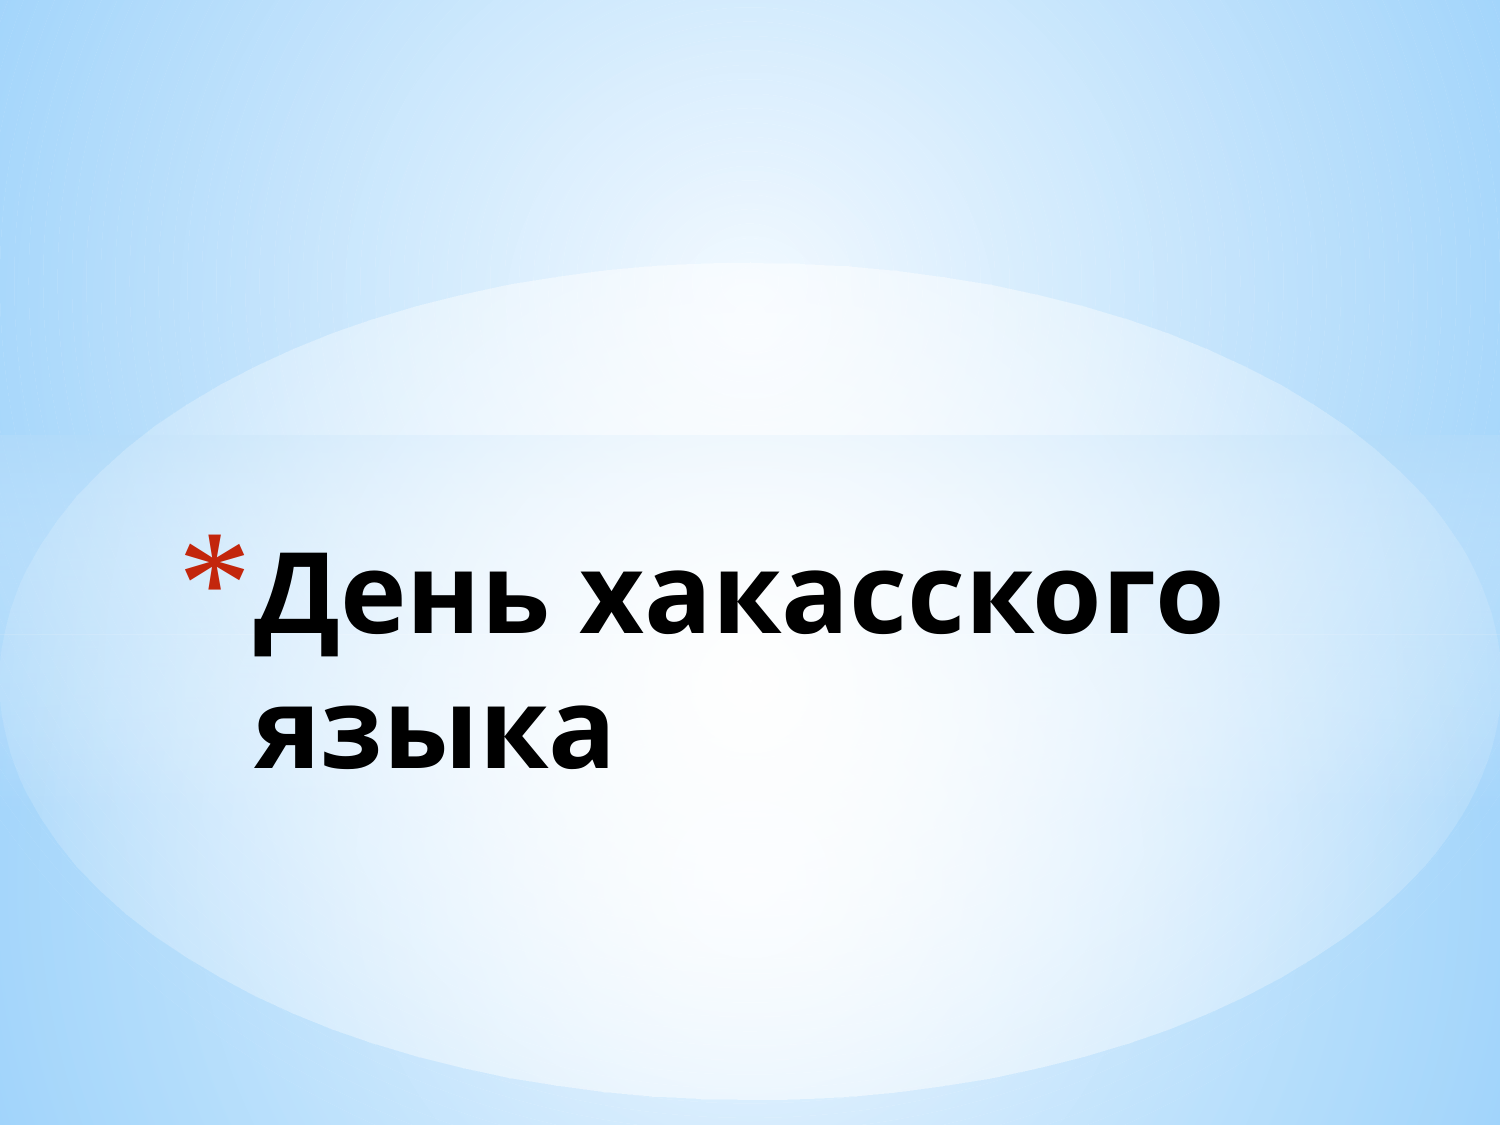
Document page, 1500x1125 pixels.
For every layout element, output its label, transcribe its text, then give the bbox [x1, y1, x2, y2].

title День хакасского языка [134, 513, 1312, 808]
